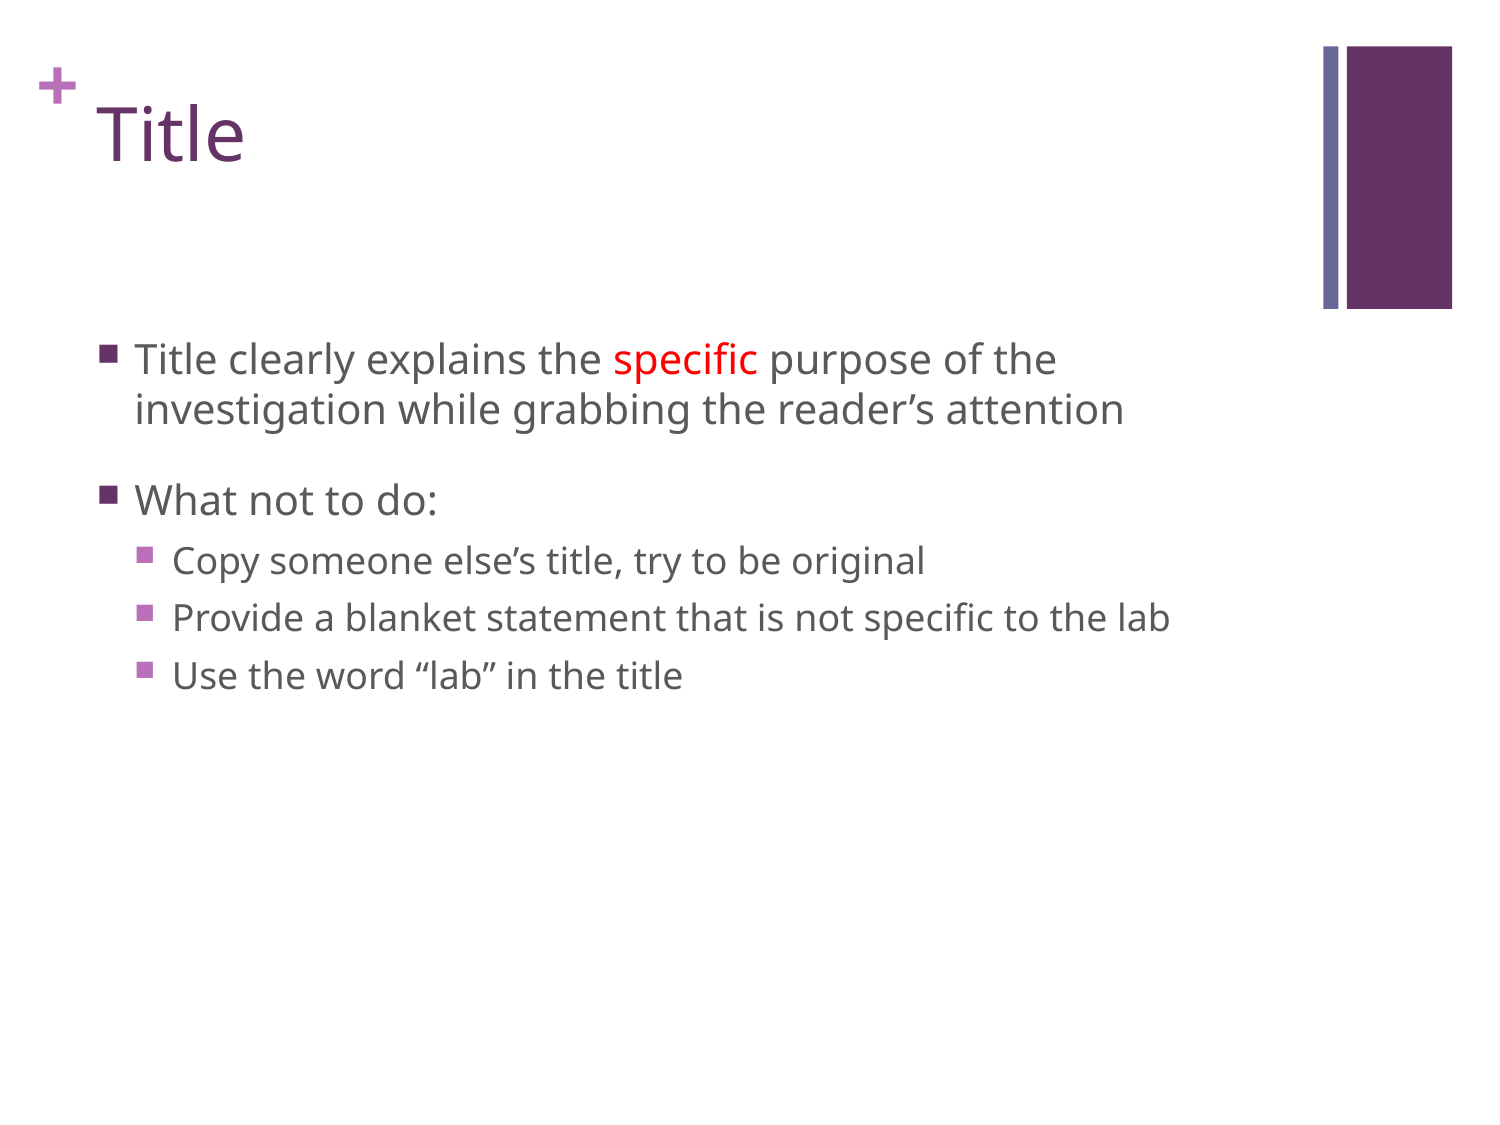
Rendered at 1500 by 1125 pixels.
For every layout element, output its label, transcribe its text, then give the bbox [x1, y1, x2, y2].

list Title clearly explains the specific purpose of the investigation while grabbing the reader’s attention What not to do: Copy someone else’s title, try to be original Provide a blanket statement that is not specific to the lab Use the word “lab” in the title [81, 324, 1322, 1005]
title Title [81, 79, 1322, 263]
